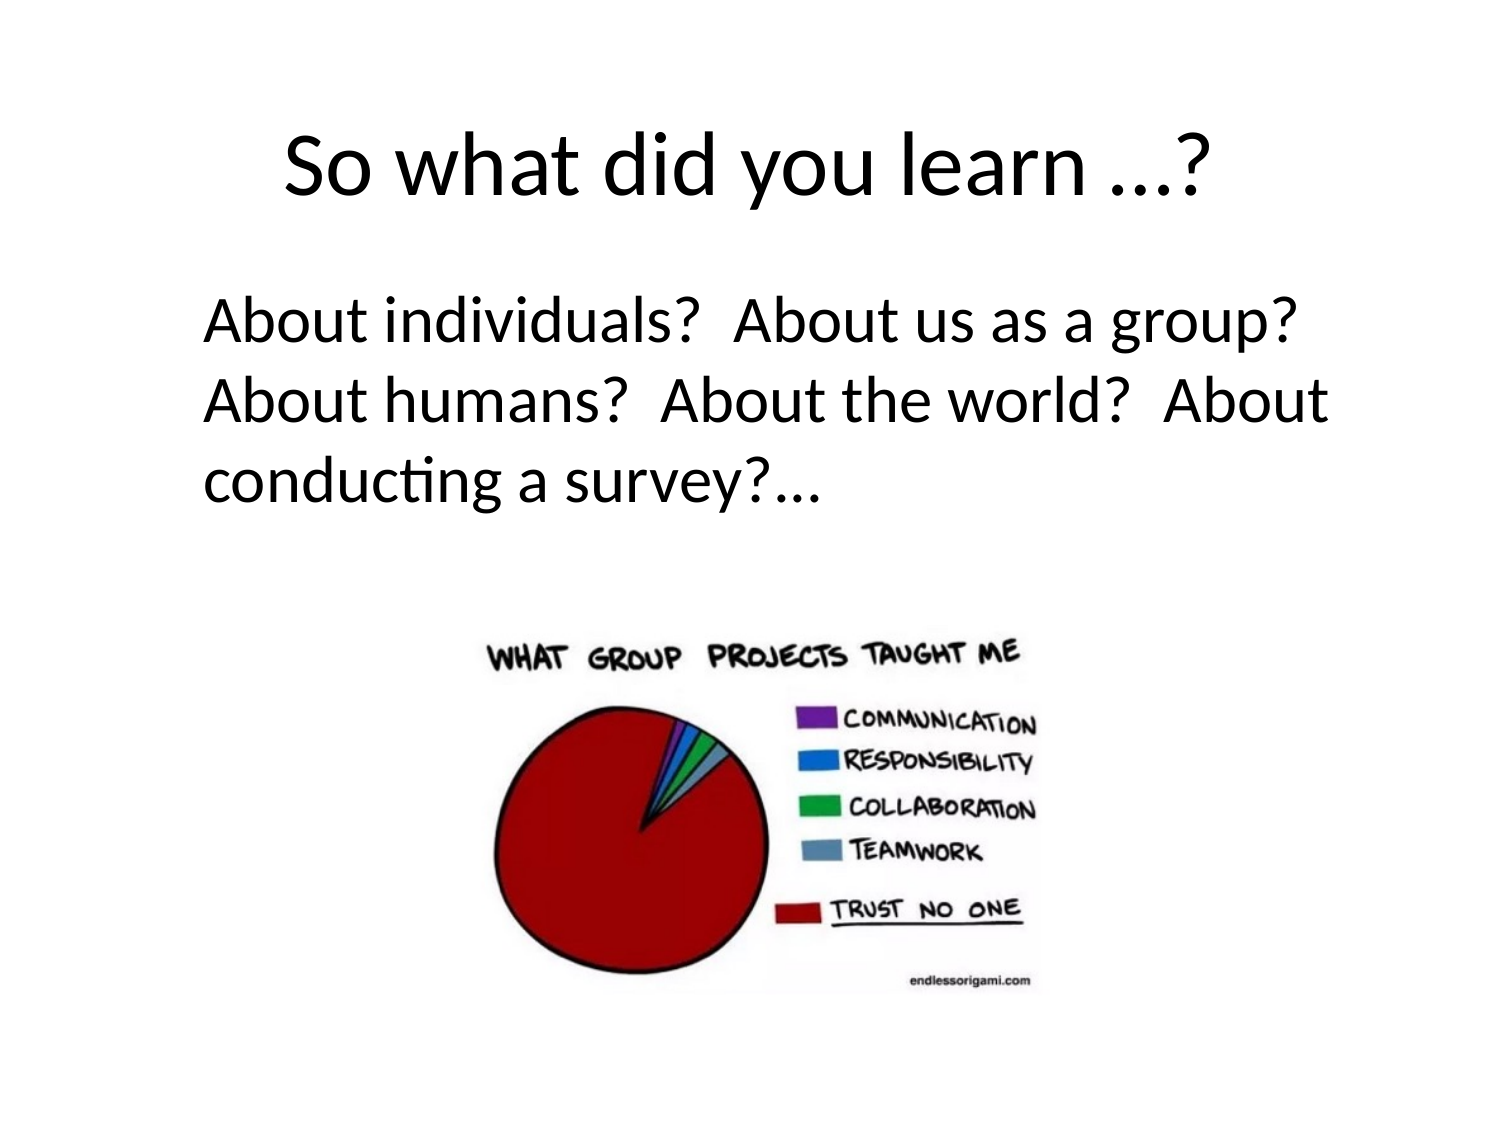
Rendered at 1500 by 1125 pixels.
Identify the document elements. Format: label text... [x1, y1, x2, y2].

picture [462, 624, 1064, 996]
title So what did you learn …? [75, 37, 1425, 500]
text_box About individuals? About us as a group? About humans? About the world? About conducting a survey?... [188, 268, 1351, 524]
